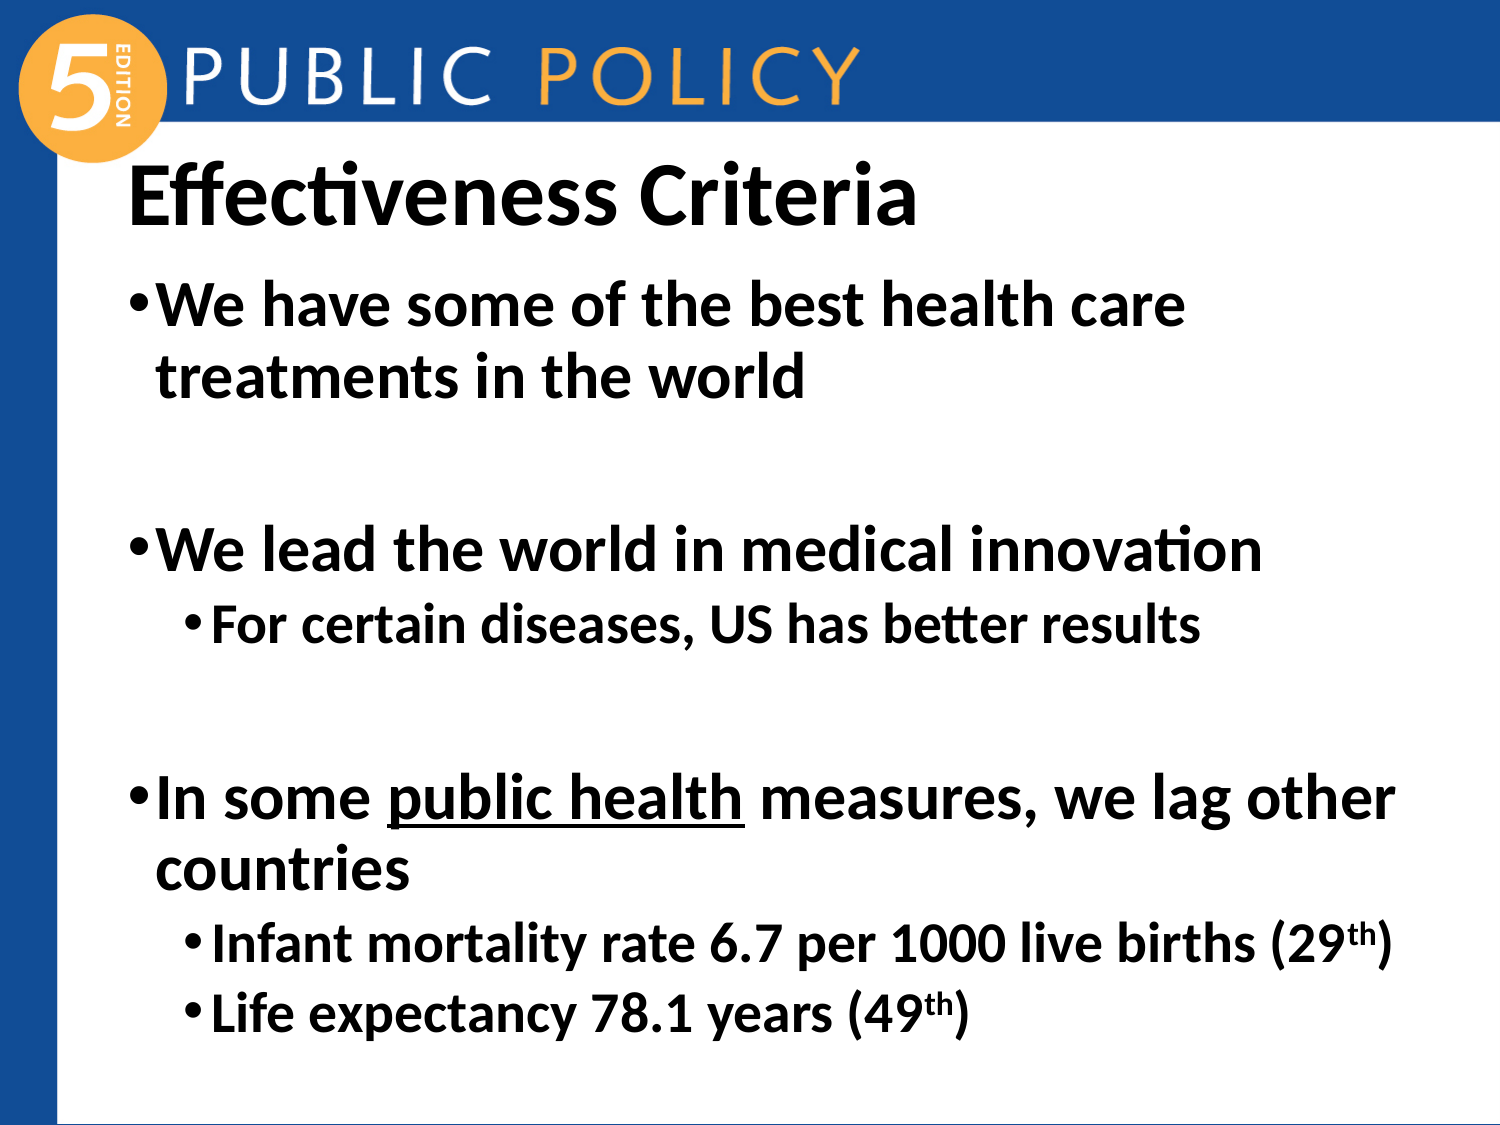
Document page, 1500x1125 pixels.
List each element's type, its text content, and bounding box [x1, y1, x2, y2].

list We have some of the best health care treatments in the world We lead the world in medical innovation For certain diseases, US has better results In some public health measures, we lag other countries Infant mortality rate 6.7 per 1000 live births (29th) Life expectancy 78.1 years (49th) [112, 262, 1463, 1057]
picture [0, 0, 1500, 1125]
title Effectiveness Criteria [112, 87, 1407, 305]
